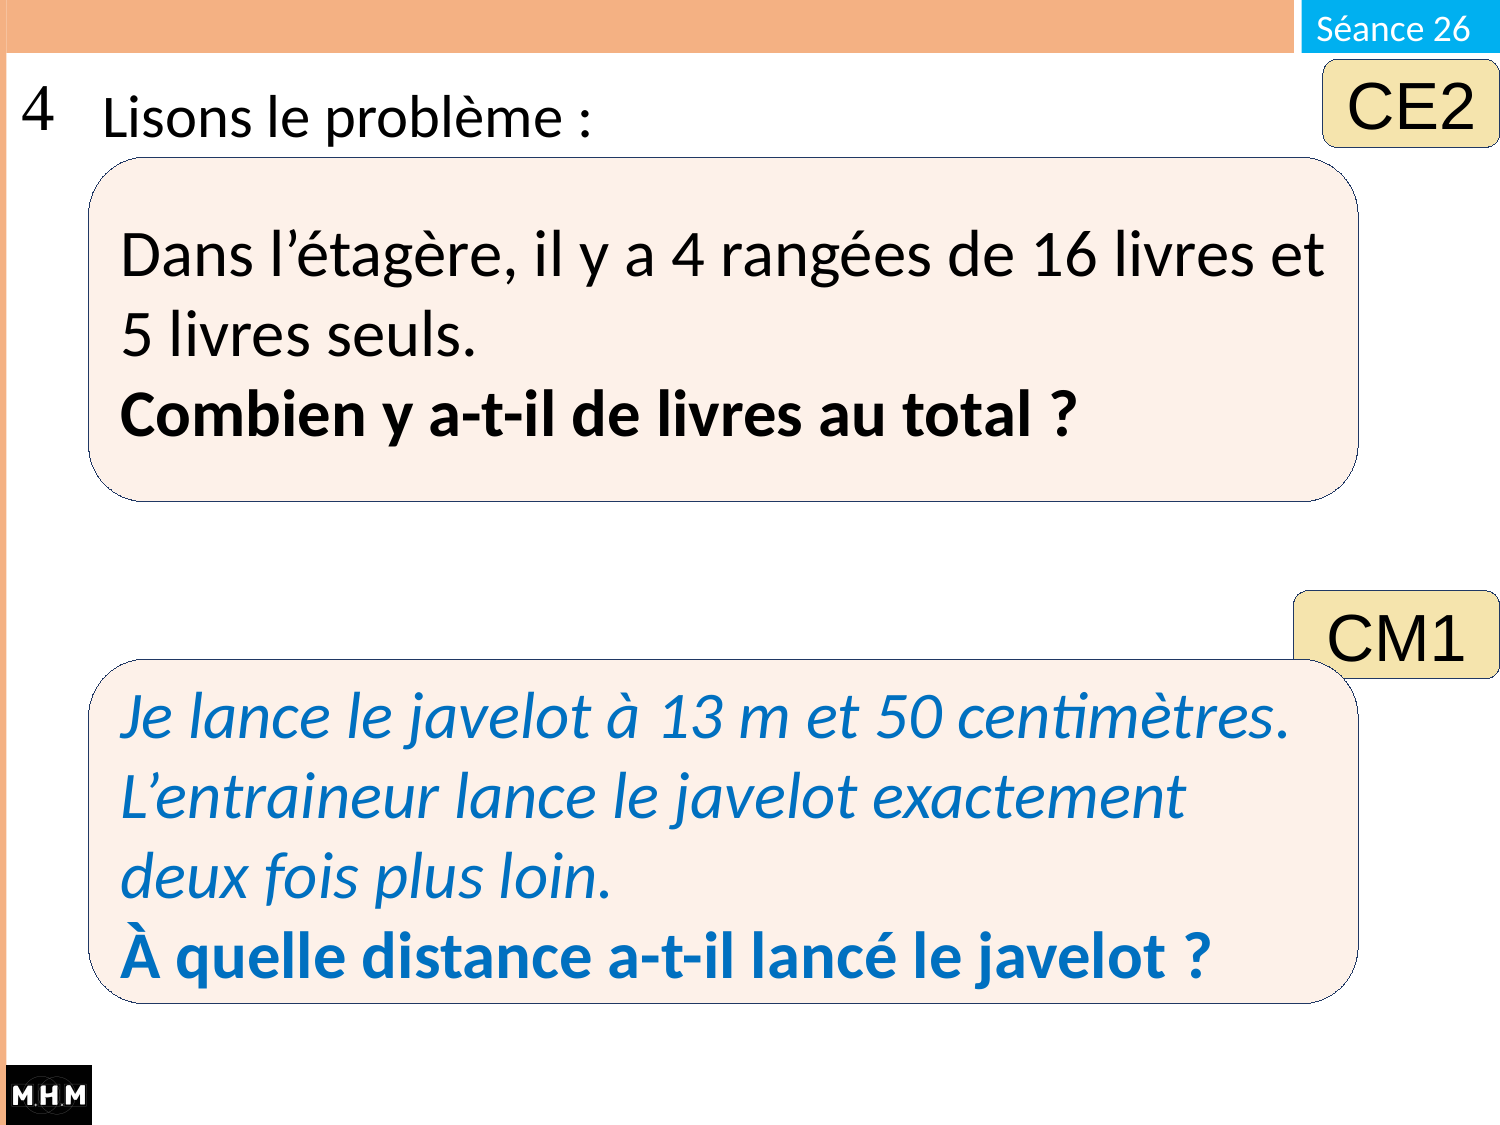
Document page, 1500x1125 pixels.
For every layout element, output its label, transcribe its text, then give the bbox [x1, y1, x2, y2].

text_box CE2 [1322, 59, 1500, 148]
text_box Dans l’étagère, il y a 4 rangées de 16 livres et 5 livres seuls. Combien y a-t-il de livres au total ? [88, 157, 1359, 502]
text_box Je lance le javelot à 13 m et 50 centimètres. L’entraineur lance le javelot exactement deux fois plus loin. À quelle distance a-t-il lancé le javelot ? [88, 659, 1359, 1004]
text_box CM1 [1293, 590, 1500, 679]
title Lisons le problème : [87, 32, 1381, 157]
picture [6, 1065, 92, 1125]
